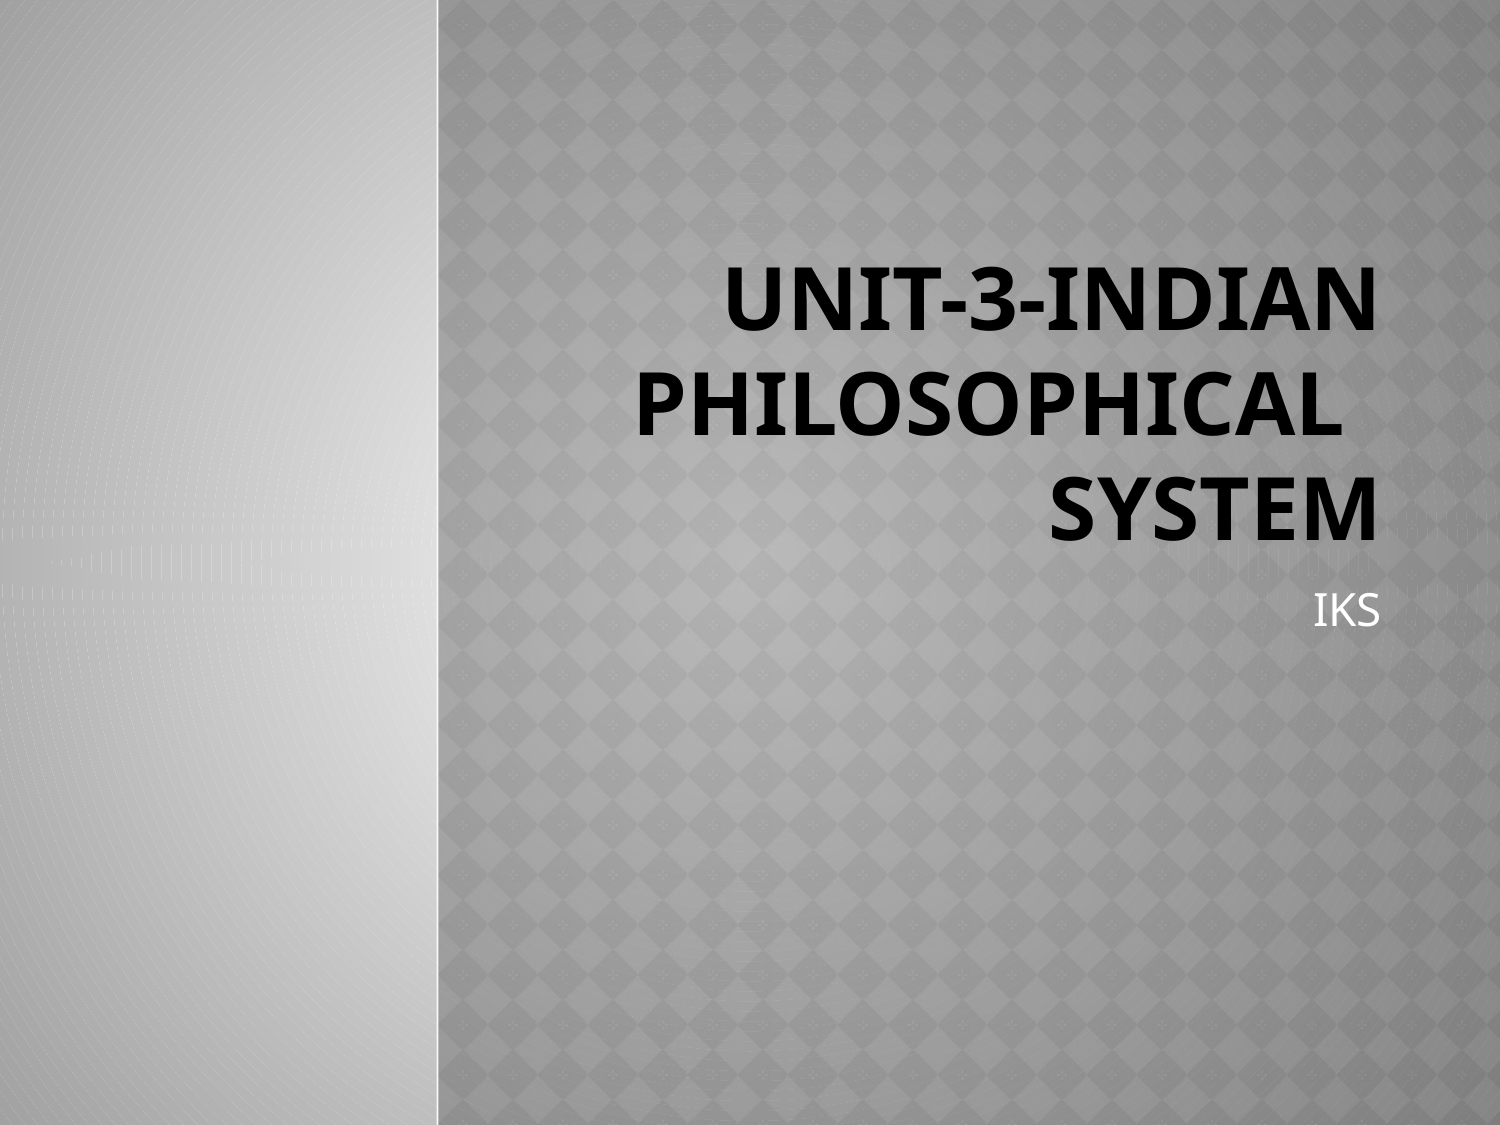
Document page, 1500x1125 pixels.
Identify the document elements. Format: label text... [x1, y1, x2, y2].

subtitle IKS [550, 580, 1390, 762]
title Unit-3-indian Philosophical system [552, 87, 1390, 558]
